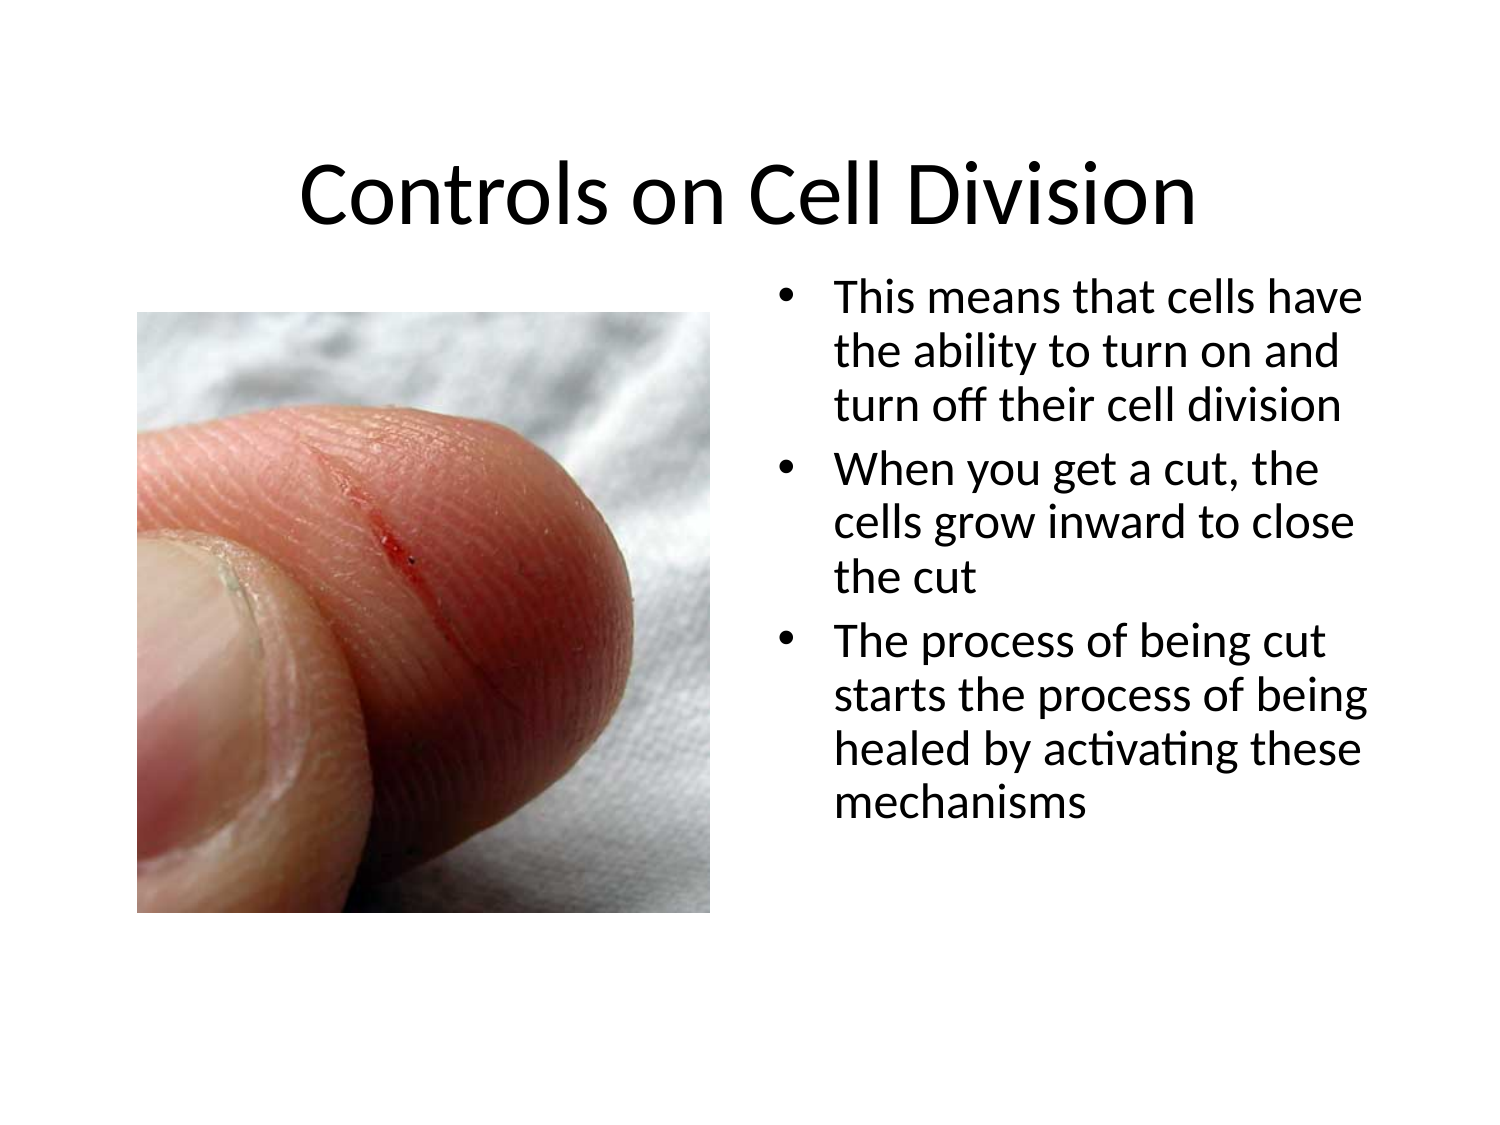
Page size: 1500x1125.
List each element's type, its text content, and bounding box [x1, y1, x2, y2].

list This means that cells have the ability to turn on and turn off their cell division When you get a cut, the cells grow inward to close the cut The process of being cut starts the process of being healed by activating these mechanisms [762, 262, 1425, 1050]
picture [137, 312, 710, 913]
title Controls on Cell Division [75, 75, 1425, 300]
